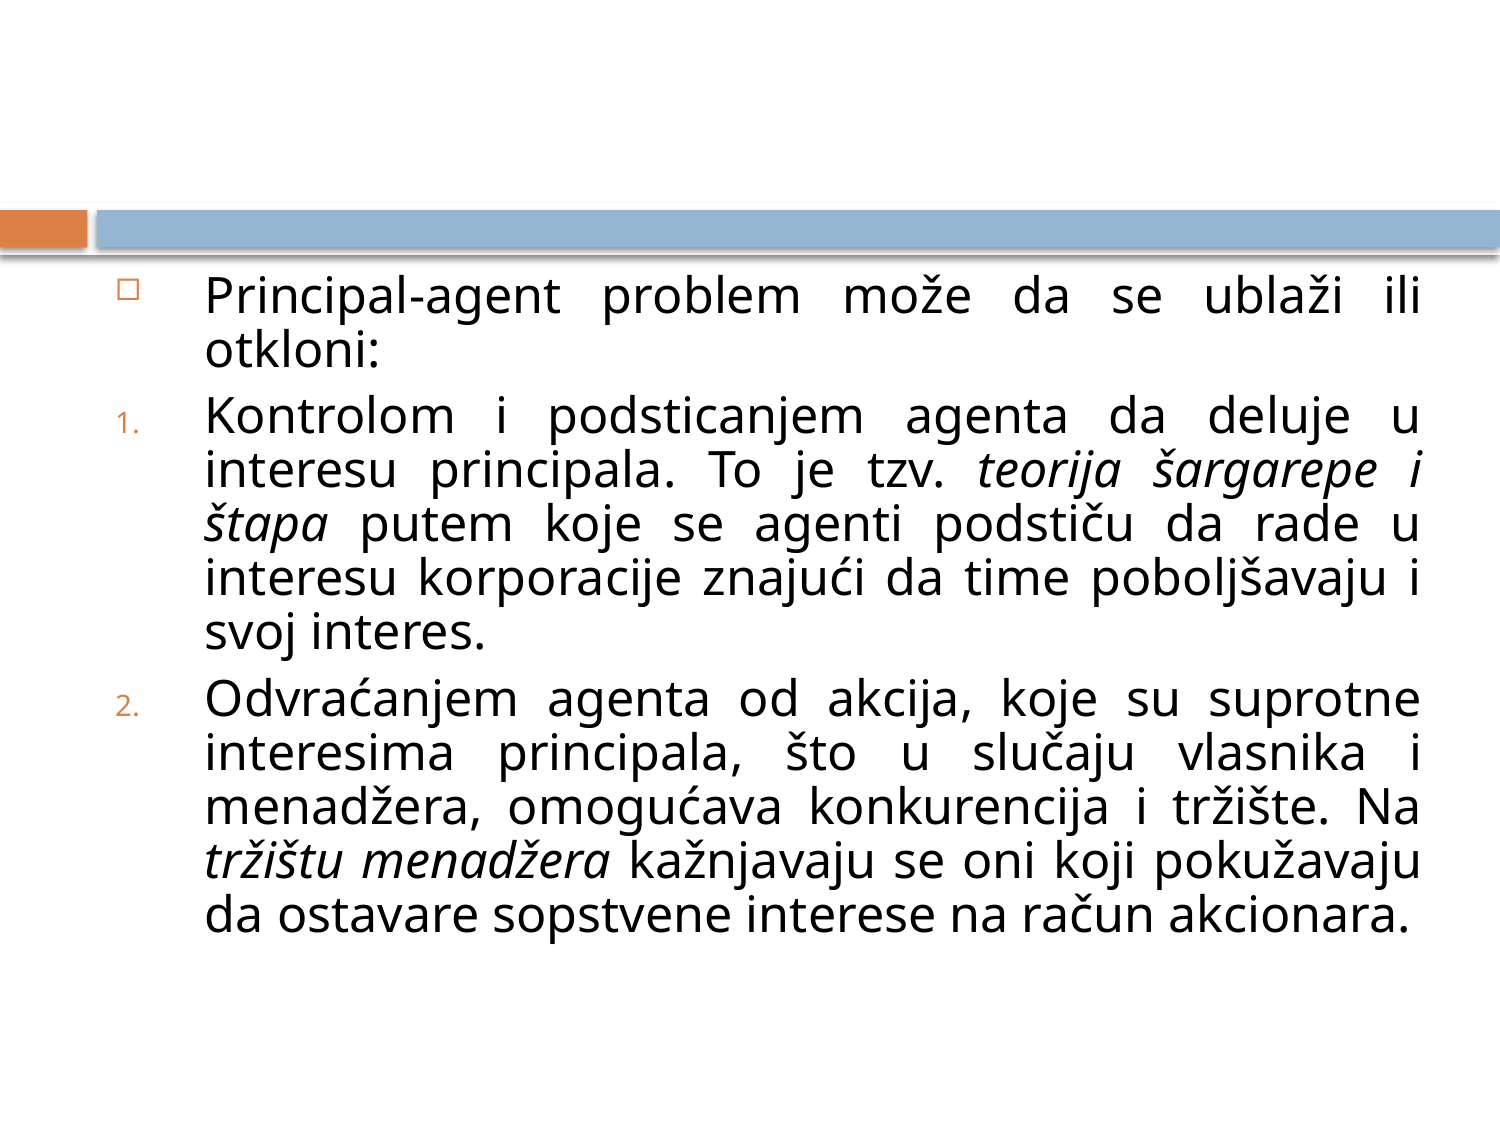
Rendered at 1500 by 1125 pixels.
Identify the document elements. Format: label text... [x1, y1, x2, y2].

list Principal-agent problem može da se ublaži ili otkloni: Kontrolom i podsticanjem agenta da deluje u interesu principala. To je tzv. teorija šargarepe i štapa putem koje se agenti podstiču da rade u interesu korporacije znajući da time poboljšavaju i svoj interes. Odvraćanjem agenta od akcija, koje su suprotne interesima principala, što u slučaju vlasnika i menadžera, omogućava konkurencija i tržište. Na tržištu menadžera kažnjavaju se oni koji pokužavaju da ostavare sopstvene interese na račun akcionara. [100, 262, 1438, 1005]
